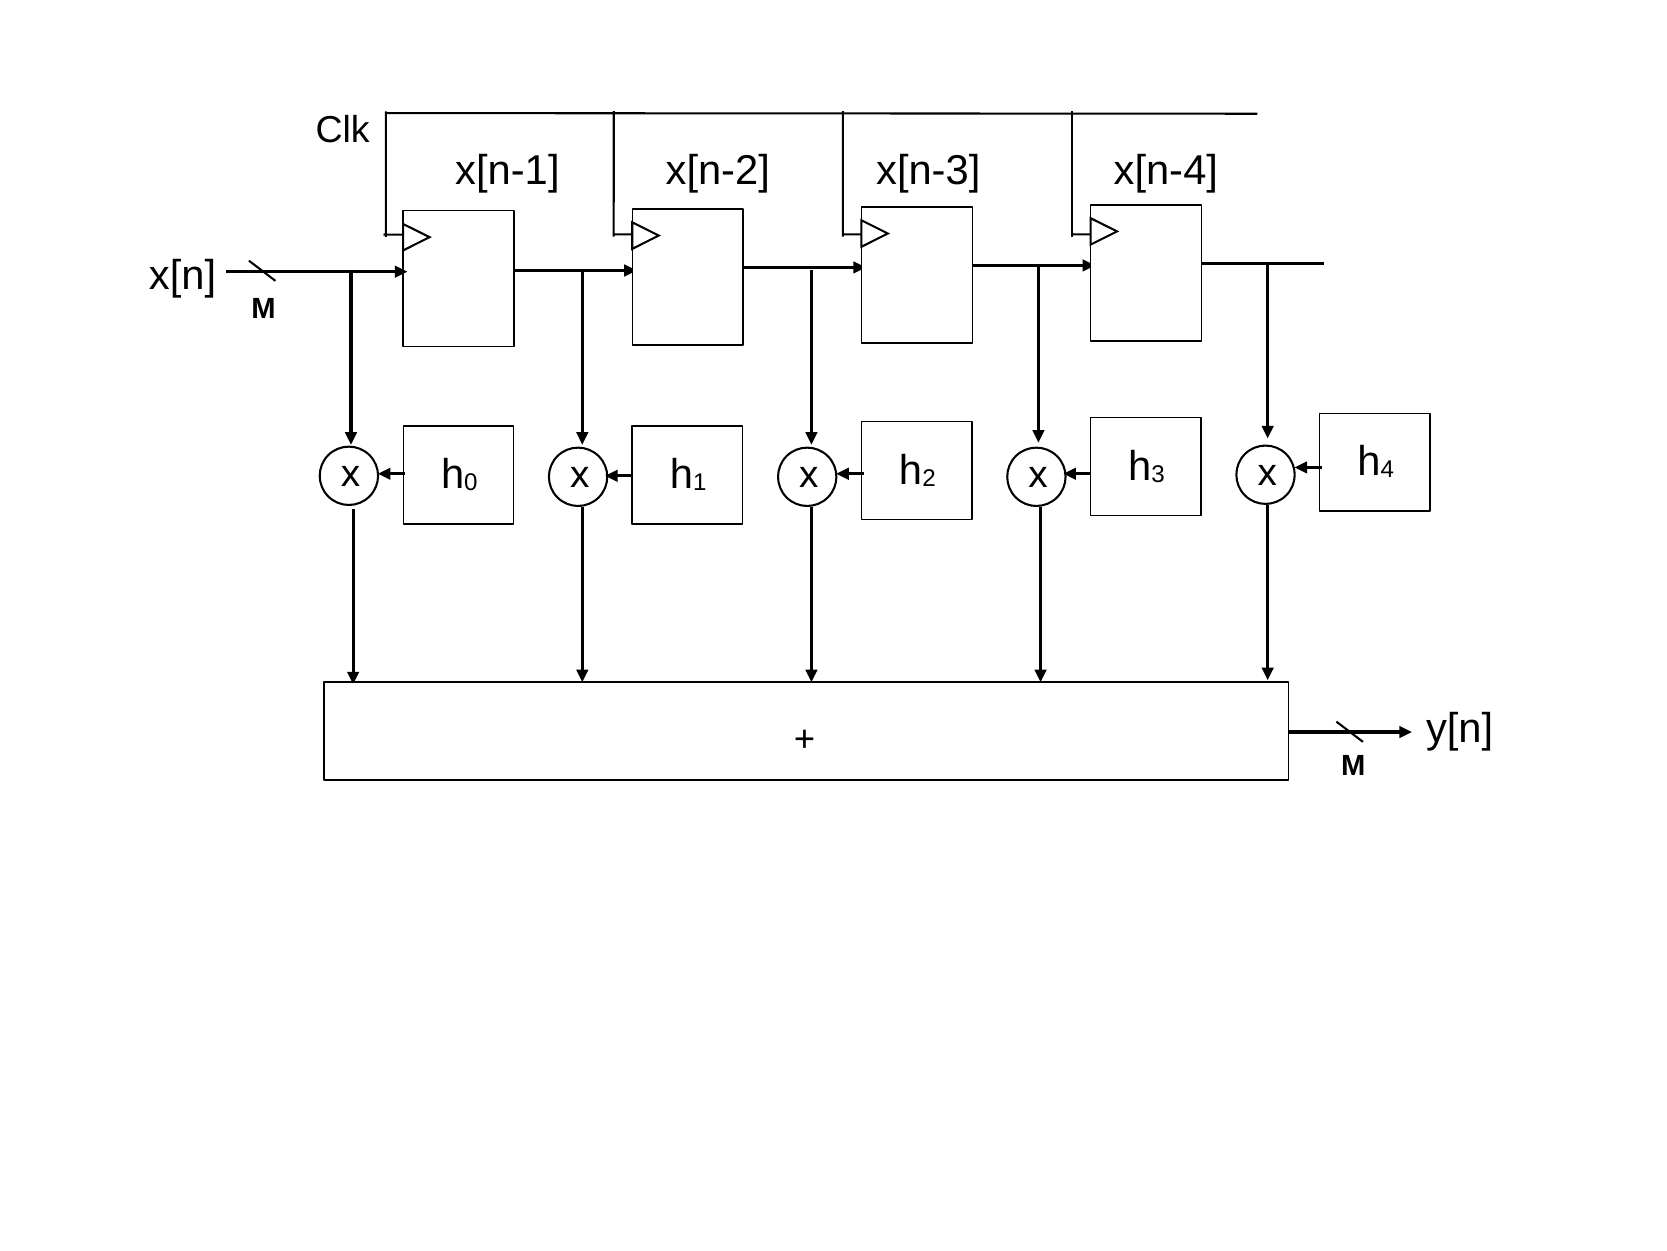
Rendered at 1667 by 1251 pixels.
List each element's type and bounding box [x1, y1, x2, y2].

text_box [148, 104, 1518, 786]
